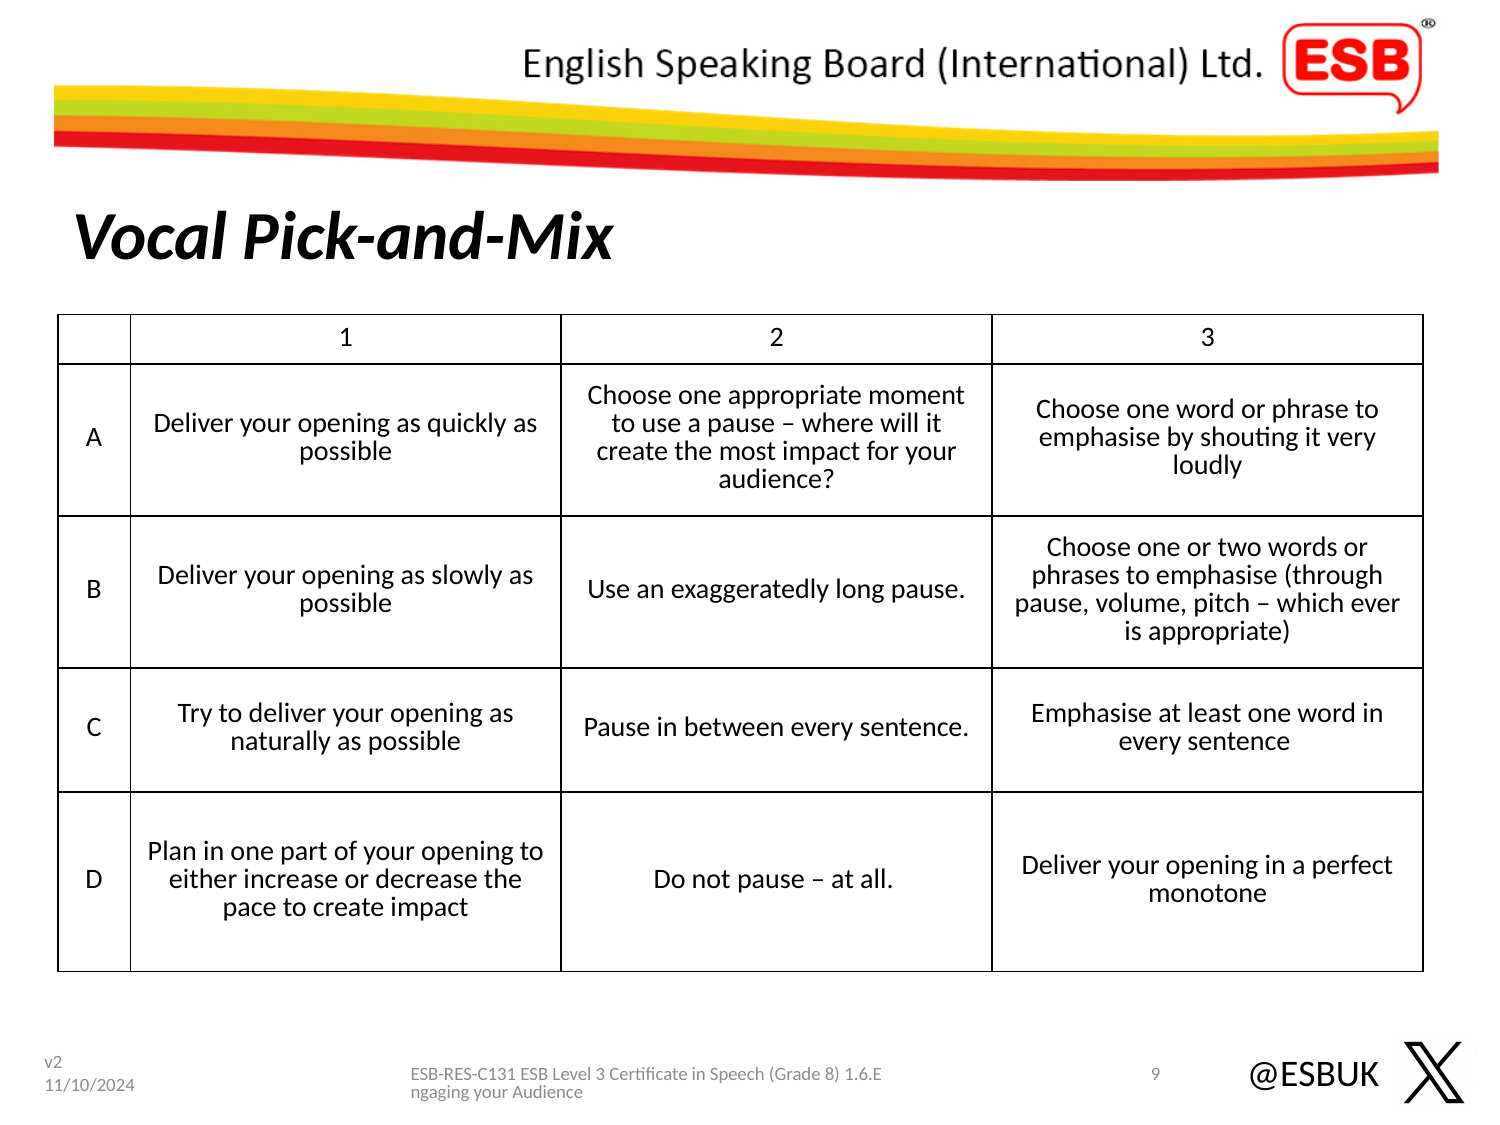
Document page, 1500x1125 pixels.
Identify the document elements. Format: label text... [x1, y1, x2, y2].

table_cell C [59, 669, 130, 791]
table_cell Choose one appropriate moment to use a pause – where will it create the most impact for your audience? [562, 365, 991, 515]
slide_number 9 [930, 1042, 1176, 1103]
table_cell Try to deliver your opening as naturally as possible [131, 669, 560, 791]
picture [0, 0, 1500, 189]
footer ESB-RES-C131 ESB Level 3 Certificate in Speech (Grade 8) 1.6.Engaging your Audience [395, 1042, 902, 1103]
table_header 2 [562, 315, 991, 363]
table_cell B [59, 517, 130, 667]
table_cell Deliver your opening as quickly as possible [131, 365, 560, 515]
table_cell Choose one word or phrase to emphasise by shouting it very loudly [993, 365, 1422, 515]
table_cell Pause in between every sentence. [562, 669, 991, 791]
table_cell Plan in one part of your opening to either increase or decrease the pace to create impact [131, 793, 560, 971]
table_cell Do not pause – at all. [562, 793, 991, 971]
table_cell Choose one or two words or phrases to emphasise (through pause, volume, pitch – which ever is appropriate) [993, 517, 1422, 667]
table_cell D [59, 793, 130, 971]
table_header 1 [131, 315, 560, 363]
picture [1395, 1029, 1476, 1116]
title Vocal Pick-and-Mix [57, 184, 1352, 291]
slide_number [29, 1042, 160, 1103]
table_cell Emphasise at least one word in every sentence [993, 669, 1422, 791]
table_cell Deliver your opening as slowly as possible [131, 517, 560, 667]
table_header 3 [993, 315, 1422, 363]
table_header [59, 315, 130, 363]
table_cell Use an exaggeratedly long pause. [562, 517, 991, 667]
table_cell Deliver your opening in a perfect monotone [993, 793, 1422, 971]
table_cell A [59, 365, 130, 515]
